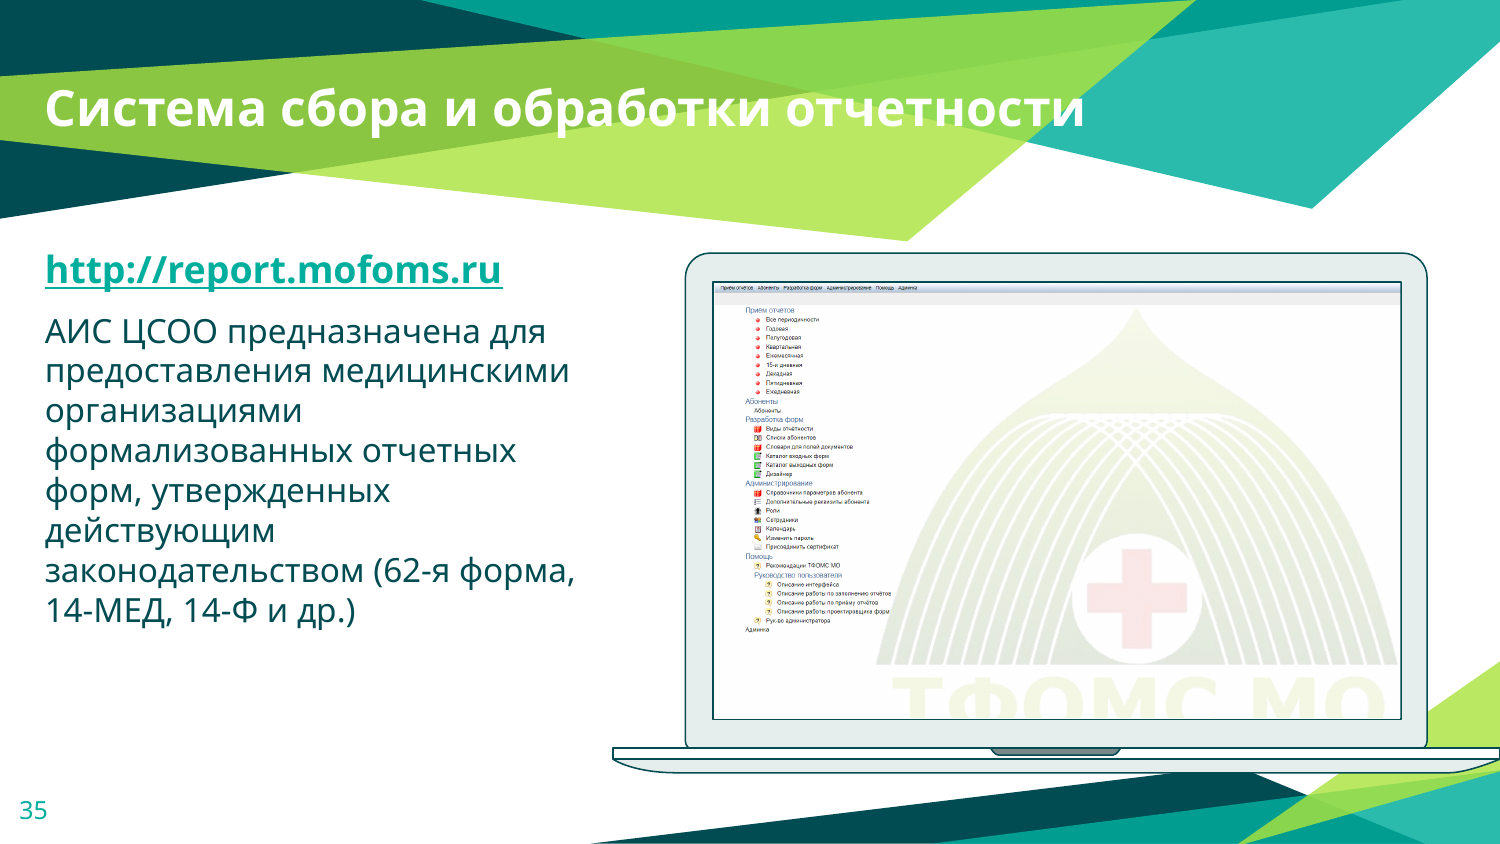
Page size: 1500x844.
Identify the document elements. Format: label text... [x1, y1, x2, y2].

picture [714, 283, 1401, 718]
text_box http://report.mofoms.ru АИС ЦСОО предназначена для предоставления медицинскими организациями формализованных отчетных форм, утвержденных действующим законодательством (62-я форма, 14-МЕД, 14-Ф и др.) [29, 231, 594, 728]
slide_number 35 [4, 779, 95, 844]
title Система сбора и обработки отчетности [29, 61, 1239, 202]
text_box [612, 252, 1500, 774]
